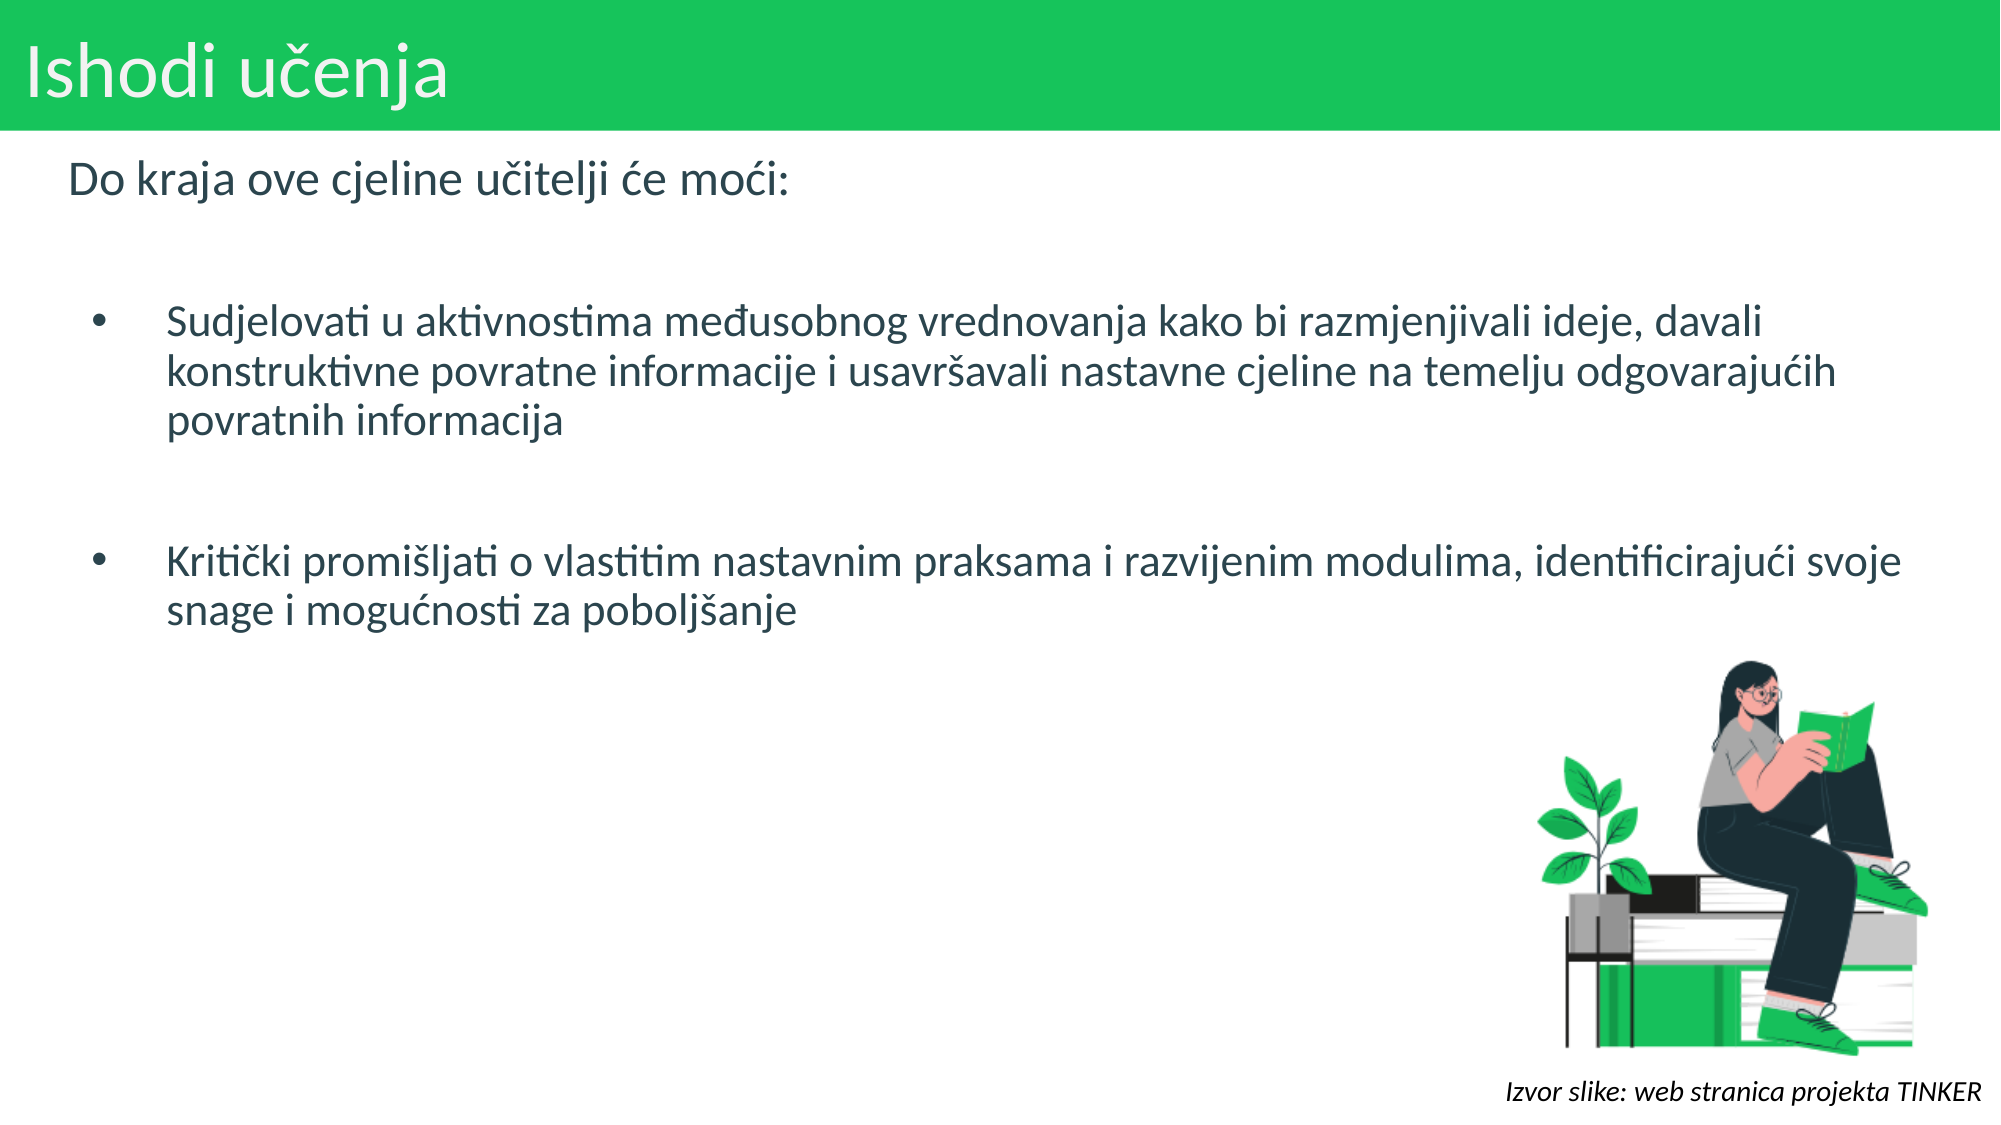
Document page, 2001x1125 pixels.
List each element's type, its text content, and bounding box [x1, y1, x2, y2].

title Ishodi učenja [16, 13, 1976, 131]
list Do kraja ove cjeline učitelji će moći: Sudjelovati u aktivnostima međusobnog vrednovanja kako bi razmjenjivali ideje, davali konstruktivne povratne informacije i usavršavali nastavne cjeline na temelju odgovarajućih povratnih informacija Kritički promišljati o vlastitim nastavnim praksama i razvijenim modulima, identificirajući svoje snage i mogućnosti za poboljšanje [16, 144, 1976, 1108]
text_box Izvor slike: web stranica projekta TINKER [1487, 1057, 2000, 1114]
picture [1533, 655, 1936, 1068]
